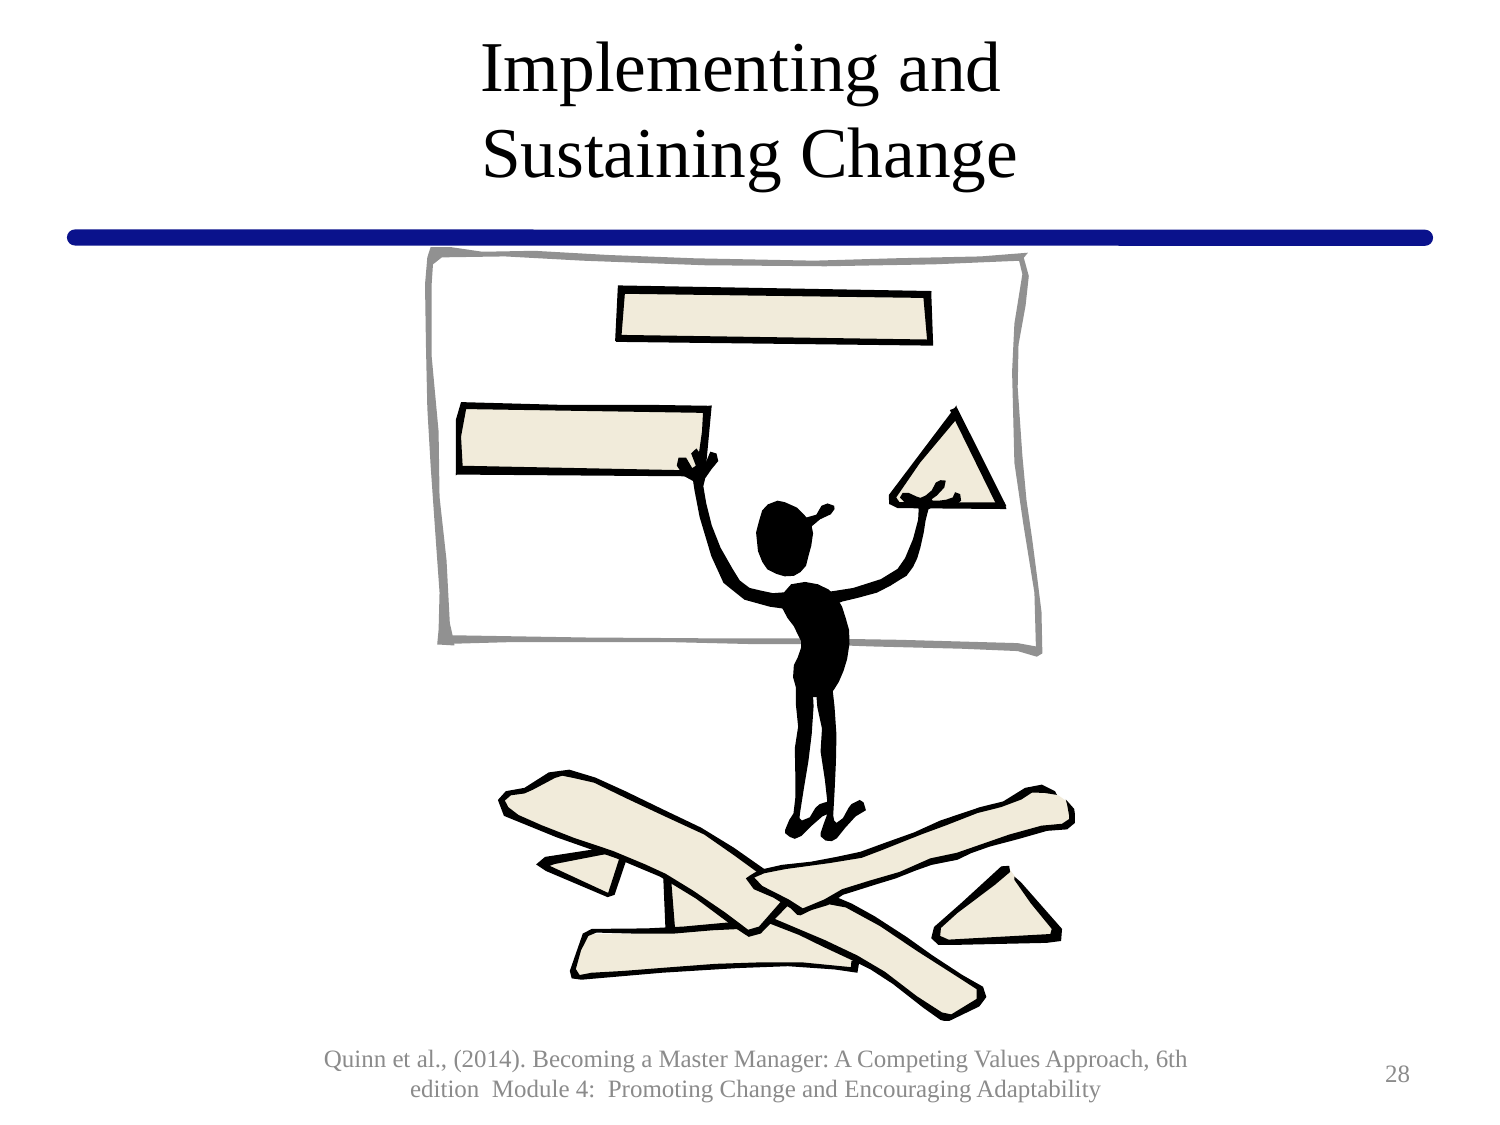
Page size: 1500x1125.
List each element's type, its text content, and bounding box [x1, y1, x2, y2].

slide_number 28 [1074, 1042, 1425, 1103]
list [424, 246, 1076, 1021]
title Implementing and Sustaining Change [75, 12, 1425, 200]
footer Quinn et al., (2014). Becoming a Master Manager: A Competing Values Approach, 6th edition Module 4: Promoting Change and Encouraging Adaptability [287, 1042, 1074, 1103]
